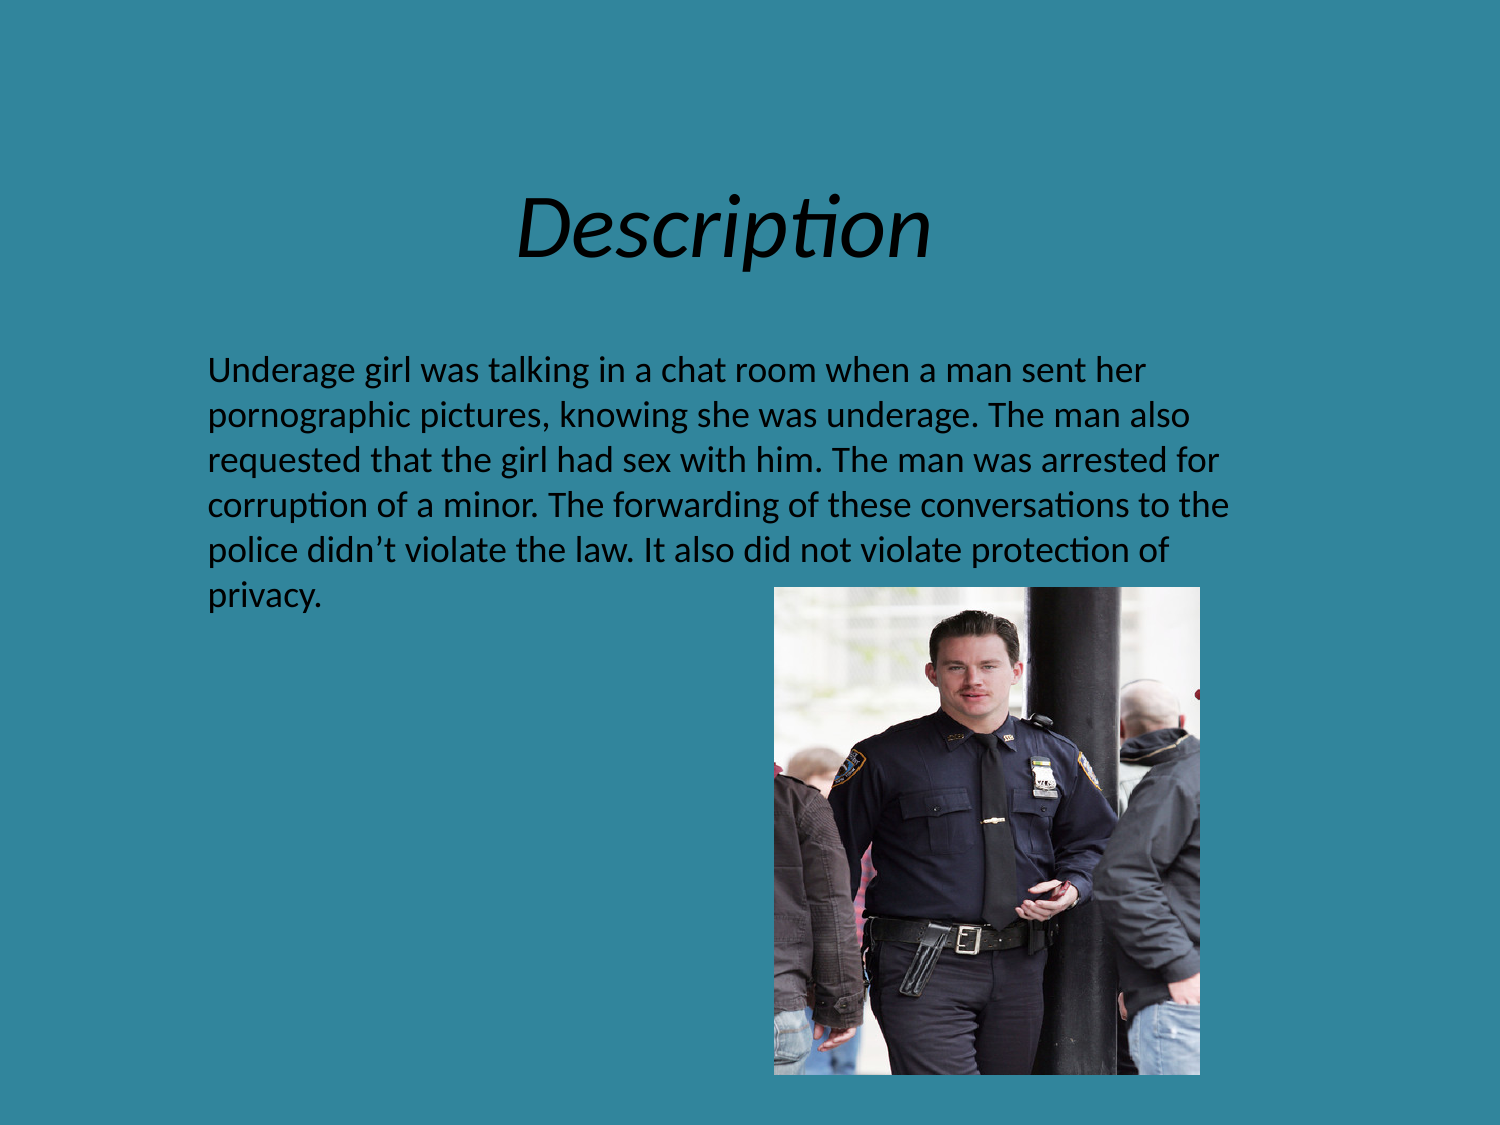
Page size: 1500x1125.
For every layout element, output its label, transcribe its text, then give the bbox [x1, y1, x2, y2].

picture [774, 587, 1201, 1076]
text_box Underage girl was talking in a chat room when a man sent her pornographic pictures, knowing she was underage. The man also requested that the girl had sex with him. The man was arrested for corruption of a minor. The forwarding of these conversations to the police didn’t violate the law. It also did not violate protection of privacy. [192, 337, 1306, 622]
title Description [87, 99, 1363, 342]
